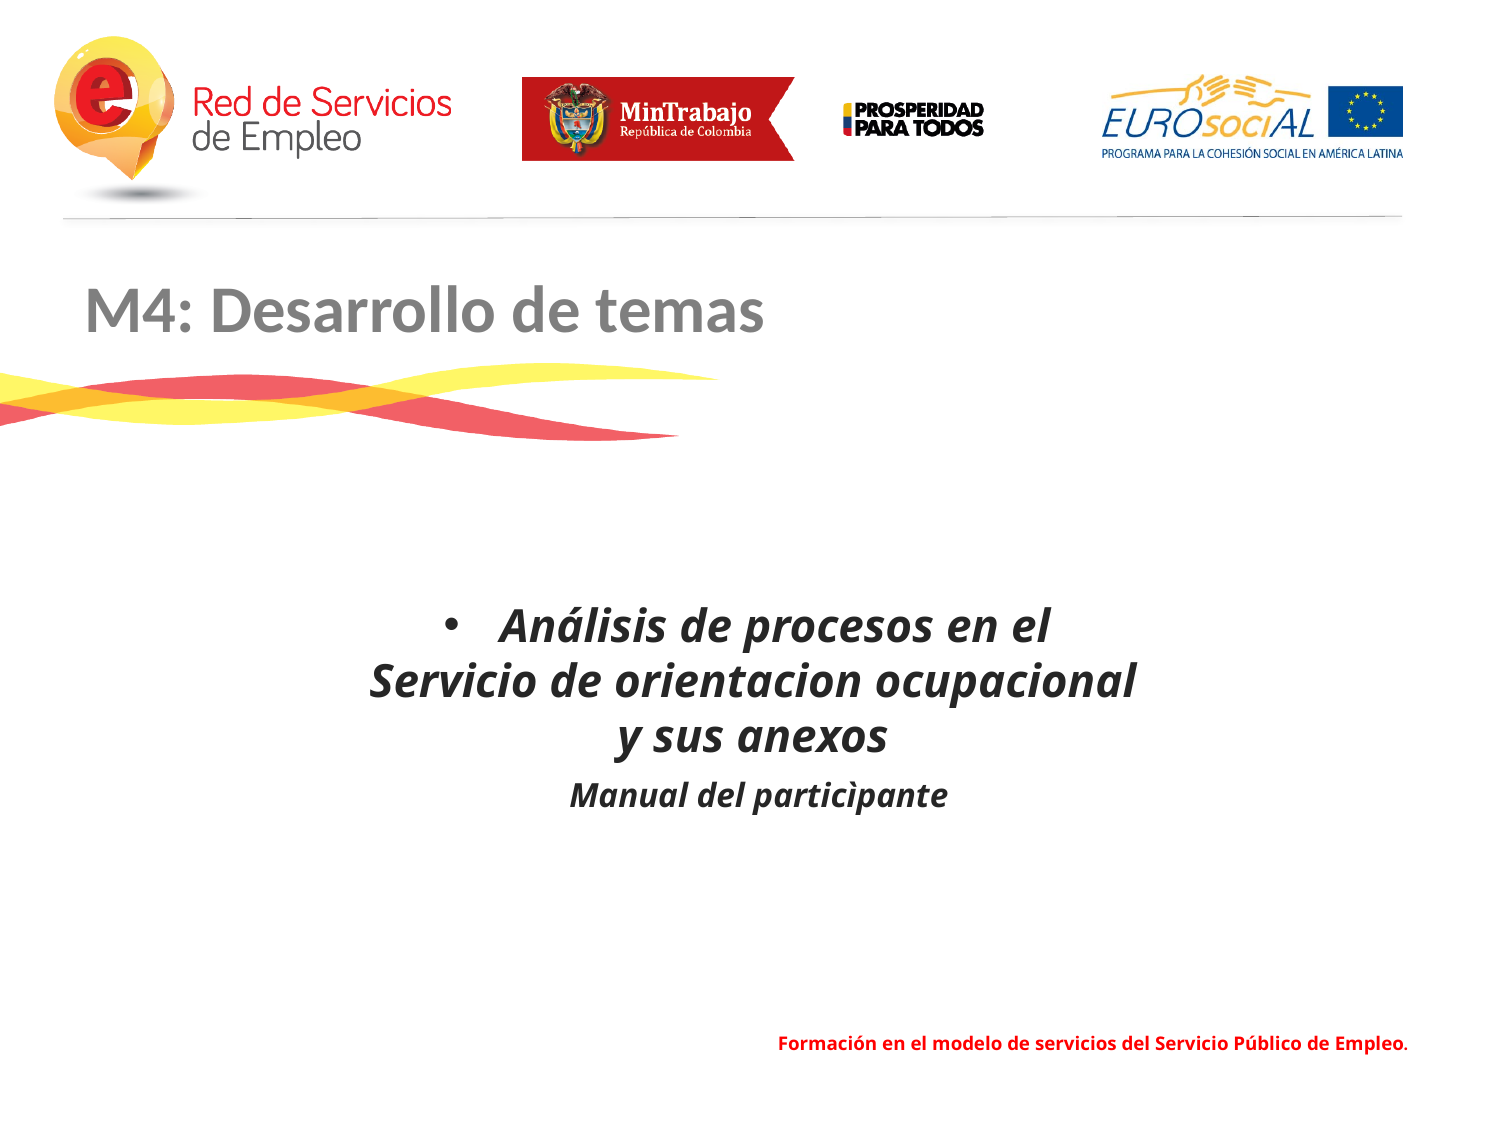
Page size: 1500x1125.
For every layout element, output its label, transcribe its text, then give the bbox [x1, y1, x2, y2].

picture [0, 358, 721, 441]
text_box Análisis de procesos en el Servicio de orientacion ocupacional y sus anexos Manual del particìpante [35, 588, 1471, 929]
picture [1102, 74, 1403, 158]
picture [54, 35, 452, 205]
text_box [23, 472, 1458, 703]
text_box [62, 215, 1403, 220]
picture [521, 77, 987, 162]
text_box M4: Desarrollo de temas [70, 258, 1202, 353]
title Formación en el modelo de servicios del Servicio Público de Empleo. [720, 999, 1471, 1088]
